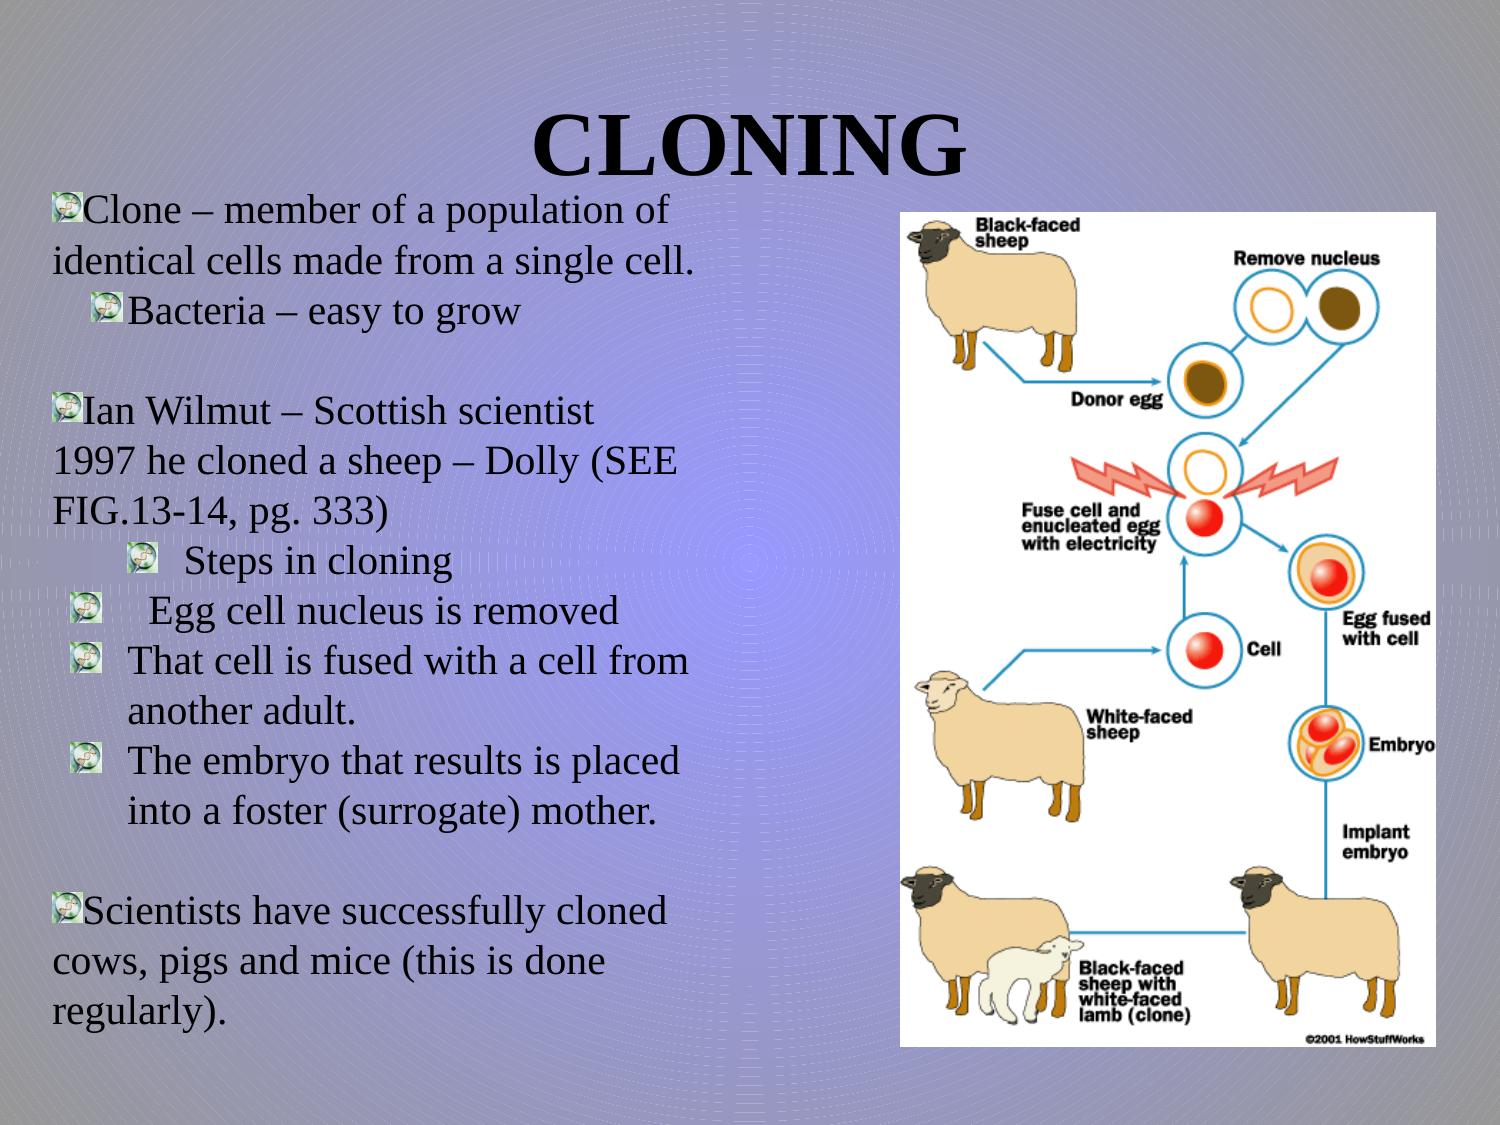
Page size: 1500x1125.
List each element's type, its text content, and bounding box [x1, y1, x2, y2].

picture [91, 292, 123, 322]
picture [70, 742, 102, 773]
picture [899, 212, 1437, 1048]
picture [52, 192, 83, 222]
picture [127, 542, 158, 573]
picture [52, 892, 83, 923]
picture [70, 642, 102, 673]
picture [52, 392, 83, 422]
picture [70, 592, 102, 623]
title Cloning [75, 45, 1425, 233]
text_box Clone – member of a population of identical cells made from a single cell. Bacteria – easy to grow Ian Wilmut – Scottish scientist 1997 he cloned a sheep – Dolly (SEE FIG.13-14, pg. 333) Steps in cloning Egg cell nucleus is removed That cell is fused with a cell from another adult. The embryo that results is placed into a foster (surrogate) mother. Scientists have successfully cloned cows, pigs and mice (this is done regularly). [37, 174, 738, 1086]
